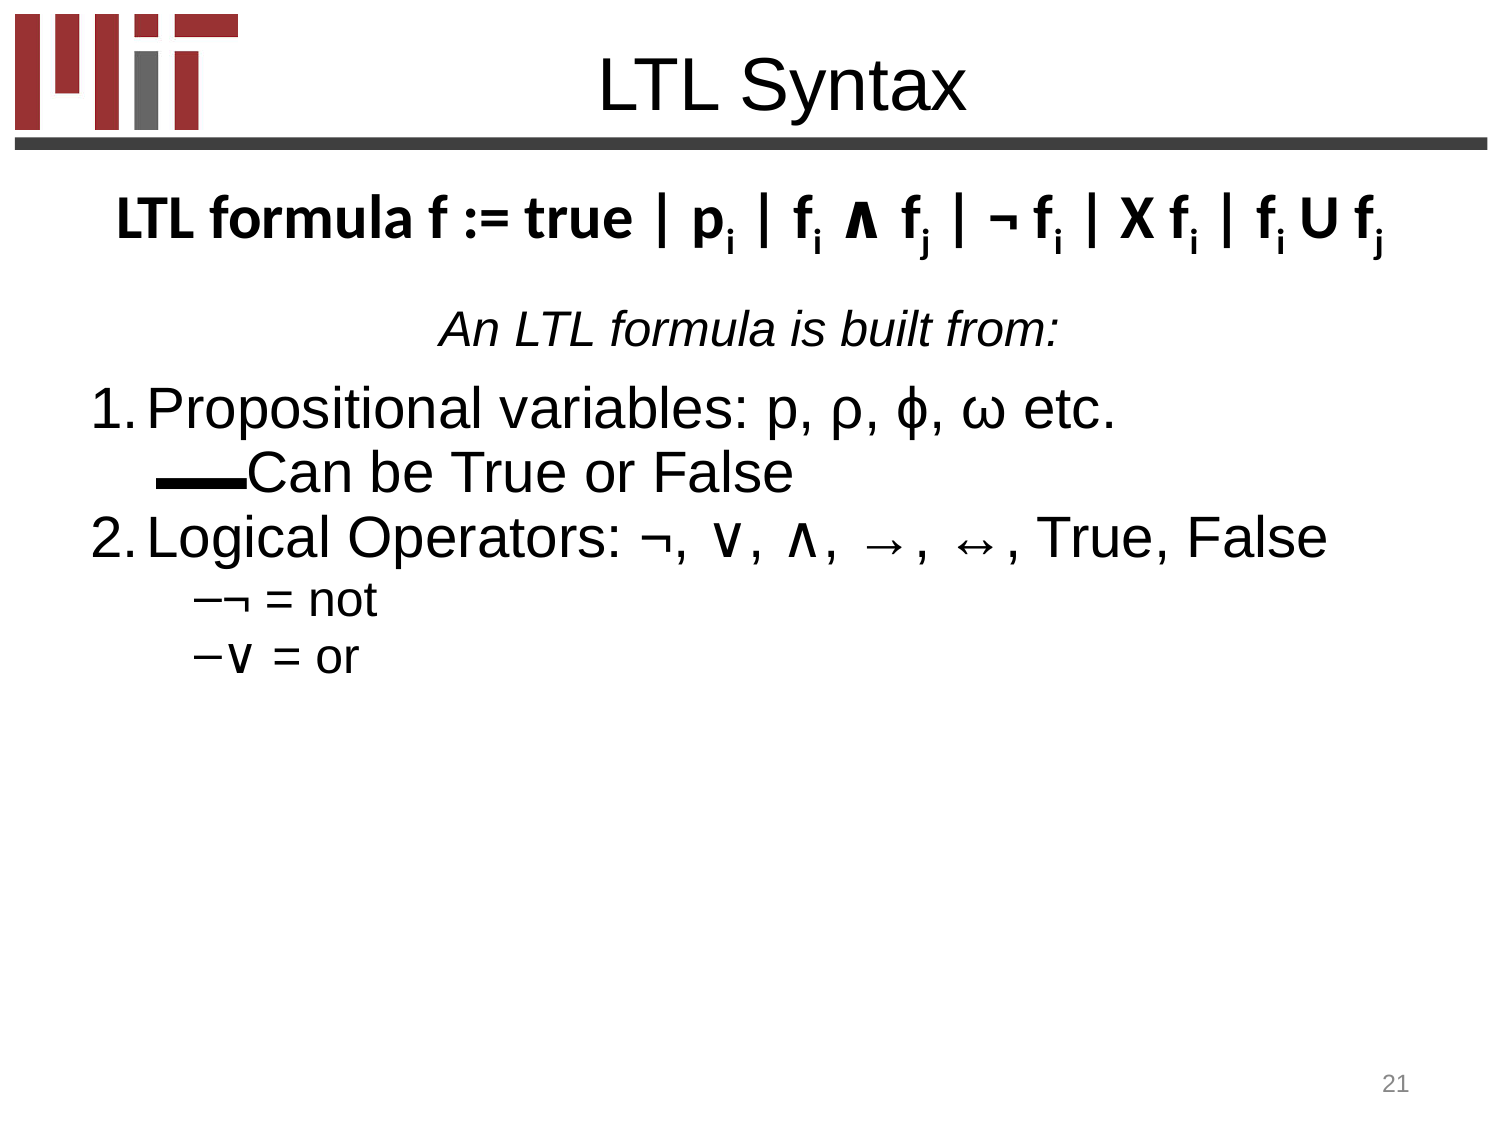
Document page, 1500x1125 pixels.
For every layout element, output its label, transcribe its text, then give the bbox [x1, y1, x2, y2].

slide_number 21 [1074, 1052, 1425, 1113]
picture [15, 14, 238, 130]
title LTL Syntax [239, 22, 1327, 138]
text_box LTL formula f := true | pi | fi ∧ fj | ¬ fi | X fi | fi U fj [0, 161, 1500, 278]
text_box An LTL formula is built from: [268, 288, 1232, 365]
list Propositional variables: p, ρ, ϕ, ω etc. Can be True or False Logical Operators: ¬, ∨, ∧, →, ↔, True, False ¬ = not ∨ = or [75, 376, 1425, 1113]
